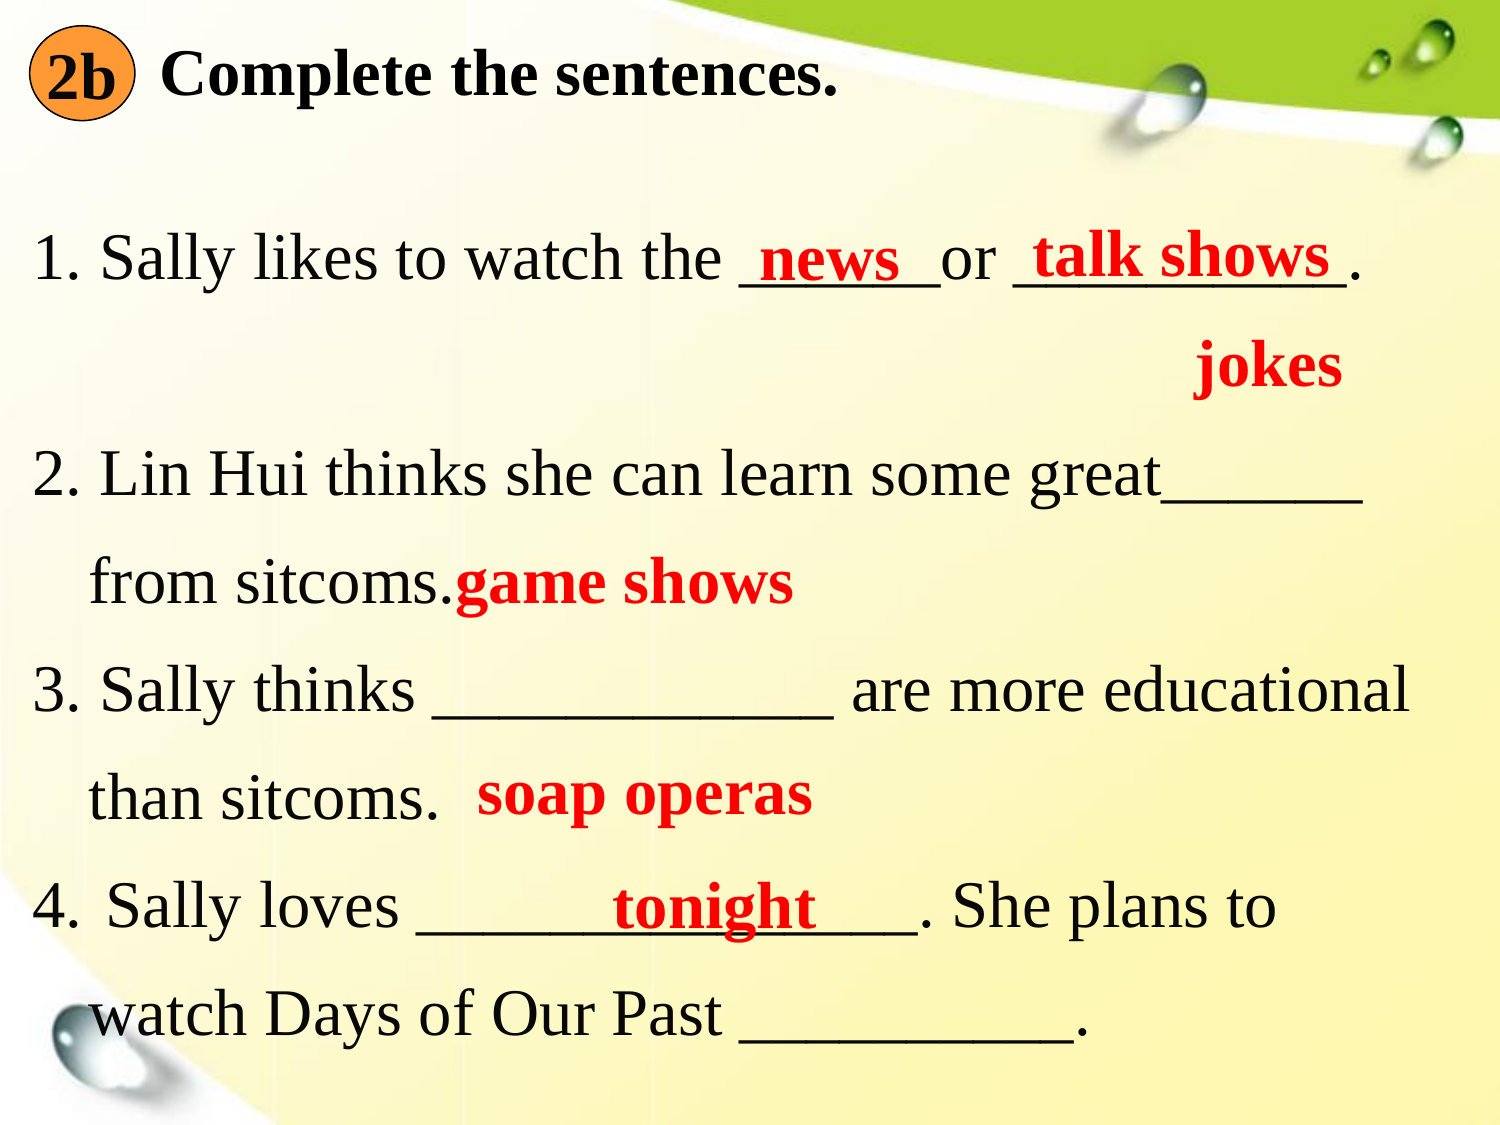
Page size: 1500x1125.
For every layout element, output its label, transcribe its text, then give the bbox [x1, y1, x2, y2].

text_box news [744, 206, 916, 302]
text_box 1. Sally likes to watch the ______or __________. 2. Lin Hui thinks she can learn some great______ from sitcoms. 3. Sally thinks ____________ are more educational than sitcoms. Sally loves _______________. She plans to watch Days of Our Past __________. [17, 177, 1471, 1125]
text_box talk shows [1017, 202, 1346, 298]
text_box soap operas [462, 740, 829, 836]
text_box 2b [29, 25, 127, 121]
text_box Complete the sentences. [127, 21, 856, 116]
text_box jokes [1163, 312, 1388, 408]
text_box game shows [440, 529, 810, 624]
text_box tonight [597, 854, 832, 949]
picture [0, 0, 1500, 1125]
